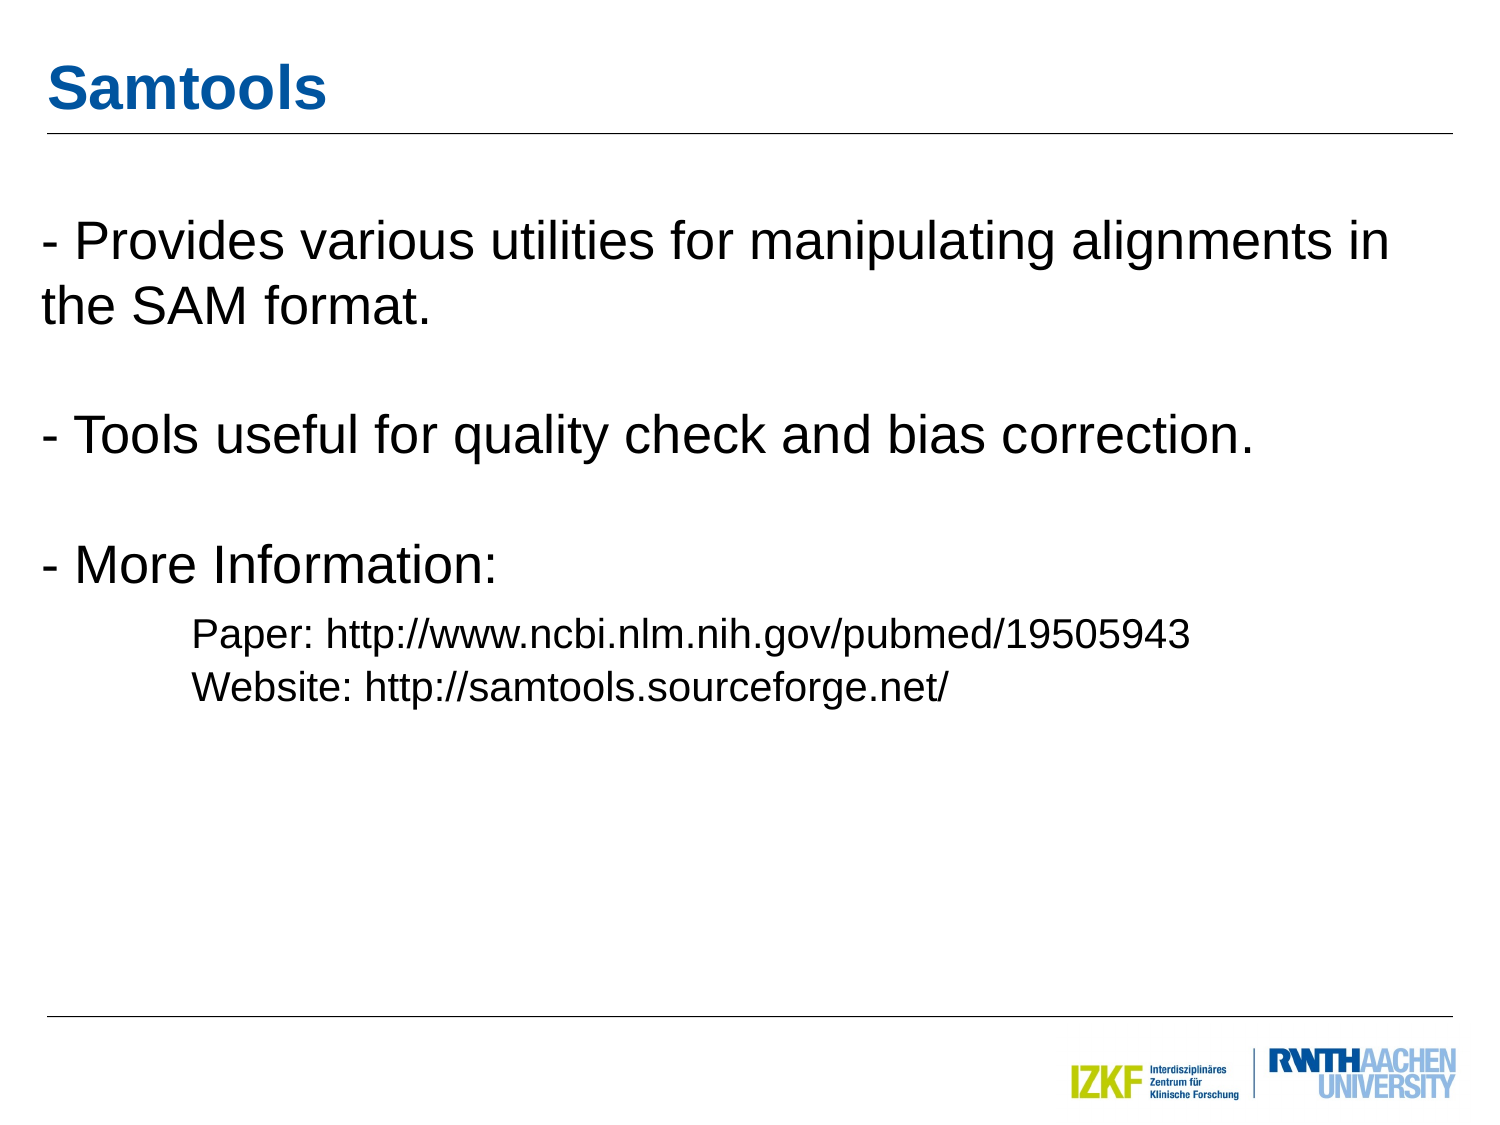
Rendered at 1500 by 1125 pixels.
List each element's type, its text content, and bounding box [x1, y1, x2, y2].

picture [1056, 1023, 1471, 1123]
text_box Samtools [47, 0, 1453, 114]
text_box - Provides various utilities for manipulating alignments in the SAM format. - Tools useful for quality check and bias correction. - More Information: Paper: http://www.ncbi.nlm.nih.gov/pubmed/19505943 Website: http://samtools.sourceforge.net/ [41, 114, 1464, 921]
